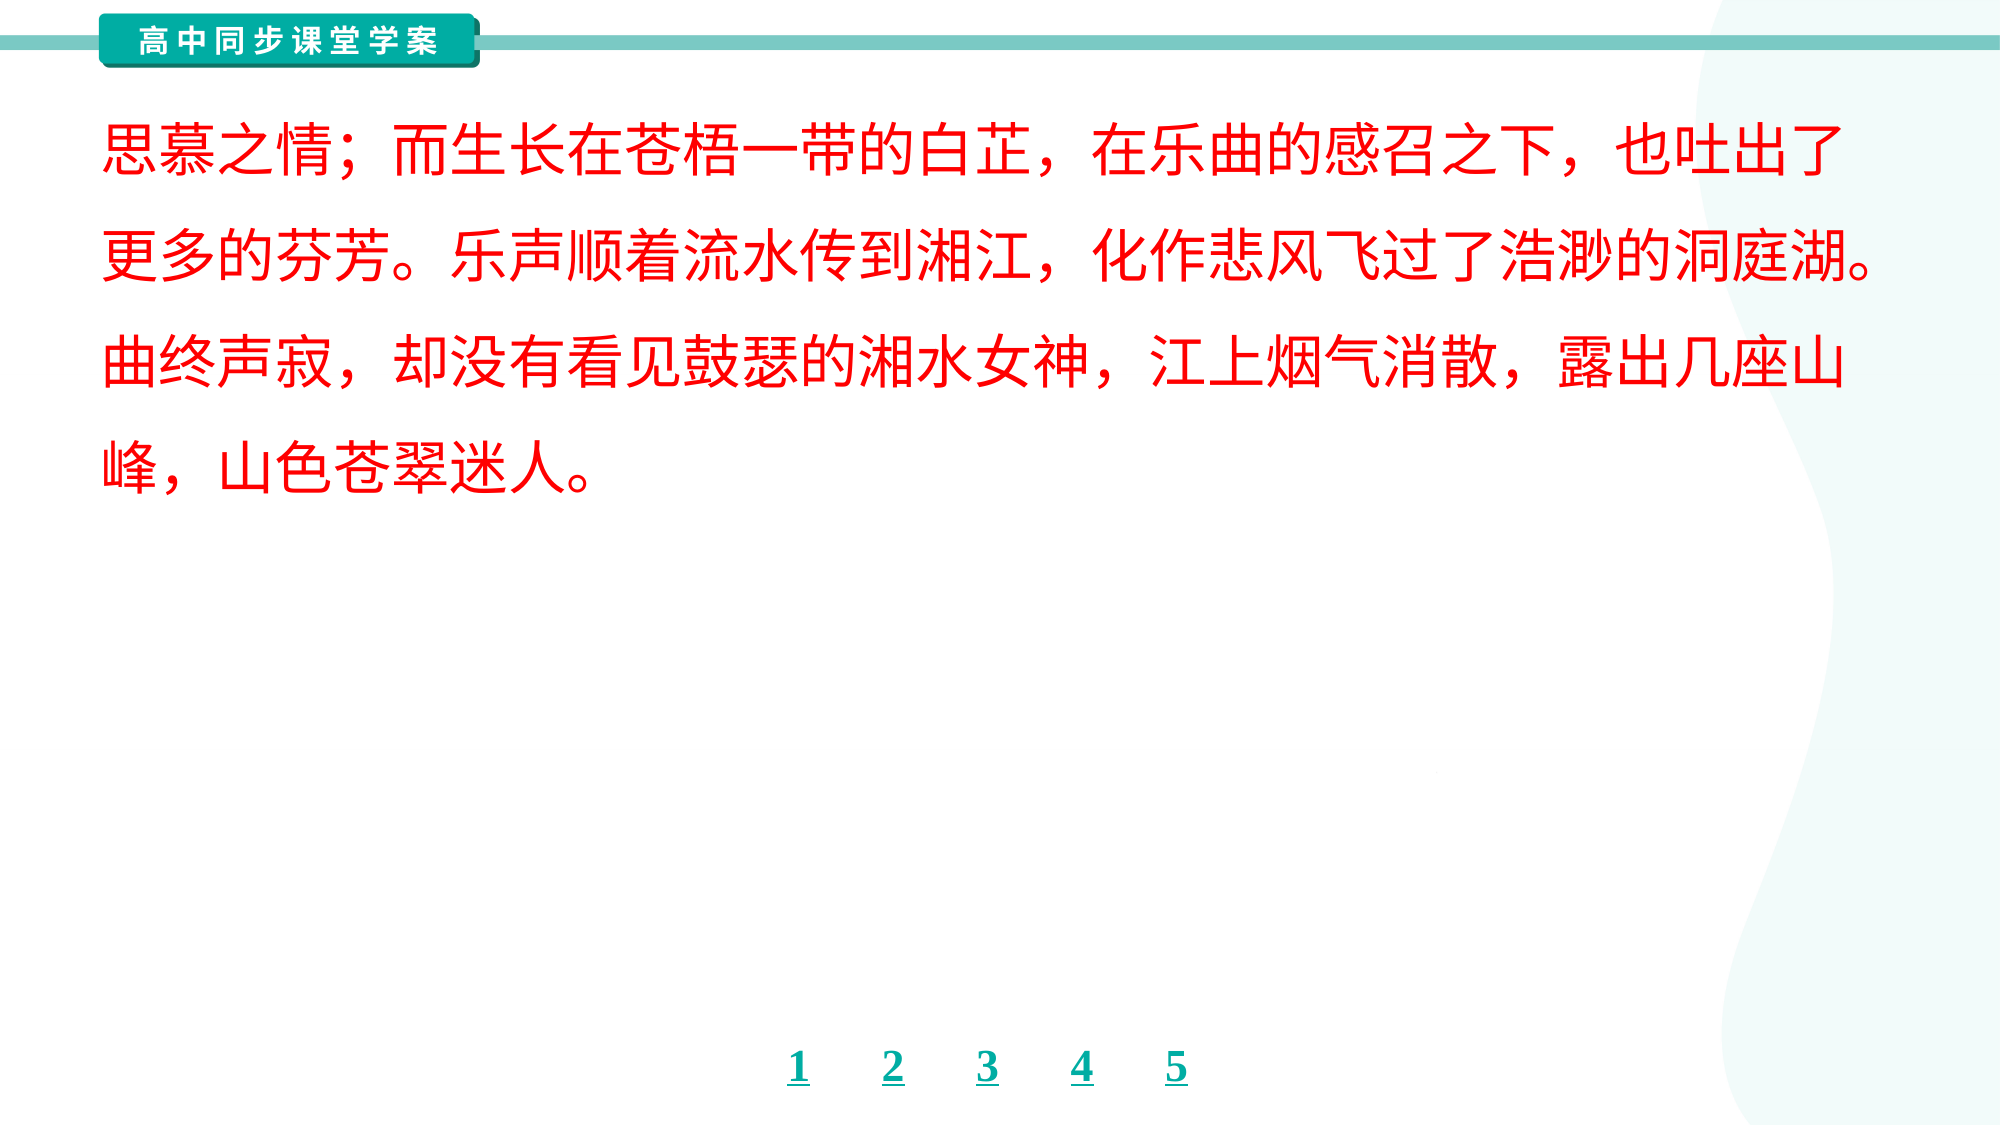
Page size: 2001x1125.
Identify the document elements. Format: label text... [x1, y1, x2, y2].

text_box 思慕之情；而生长在苍梧一带的白芷，在乐曲的感召之下，也吐出了 更多的芬芳。乐声顺着流水传到湘江，化作悲风飞过了浩渺的洞庭湖。 曲终声寂，却没有看见鼓瑟的湘水女神，江上烟气消散，露出几座山 峰，山色苍翠迷人。 [100, 76, 1899, 502]
picture [0, 0, 2000, 1125]
